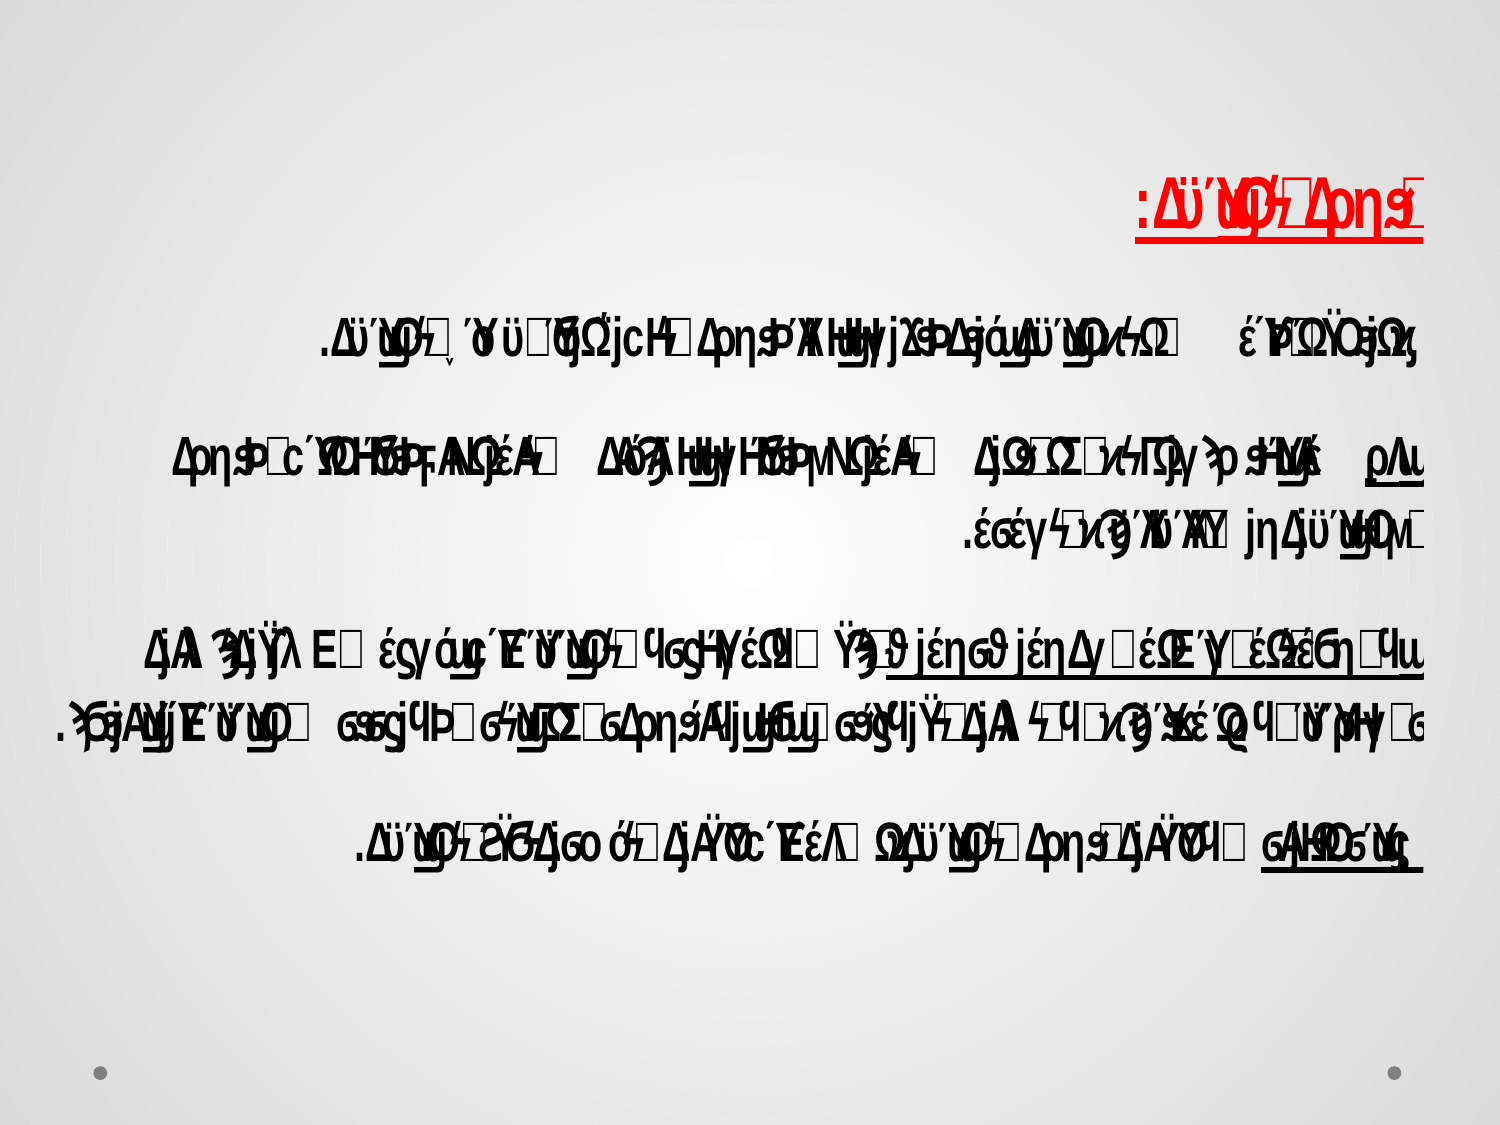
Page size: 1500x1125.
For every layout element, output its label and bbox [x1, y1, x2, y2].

picture [52, 160, 1424, 929]
